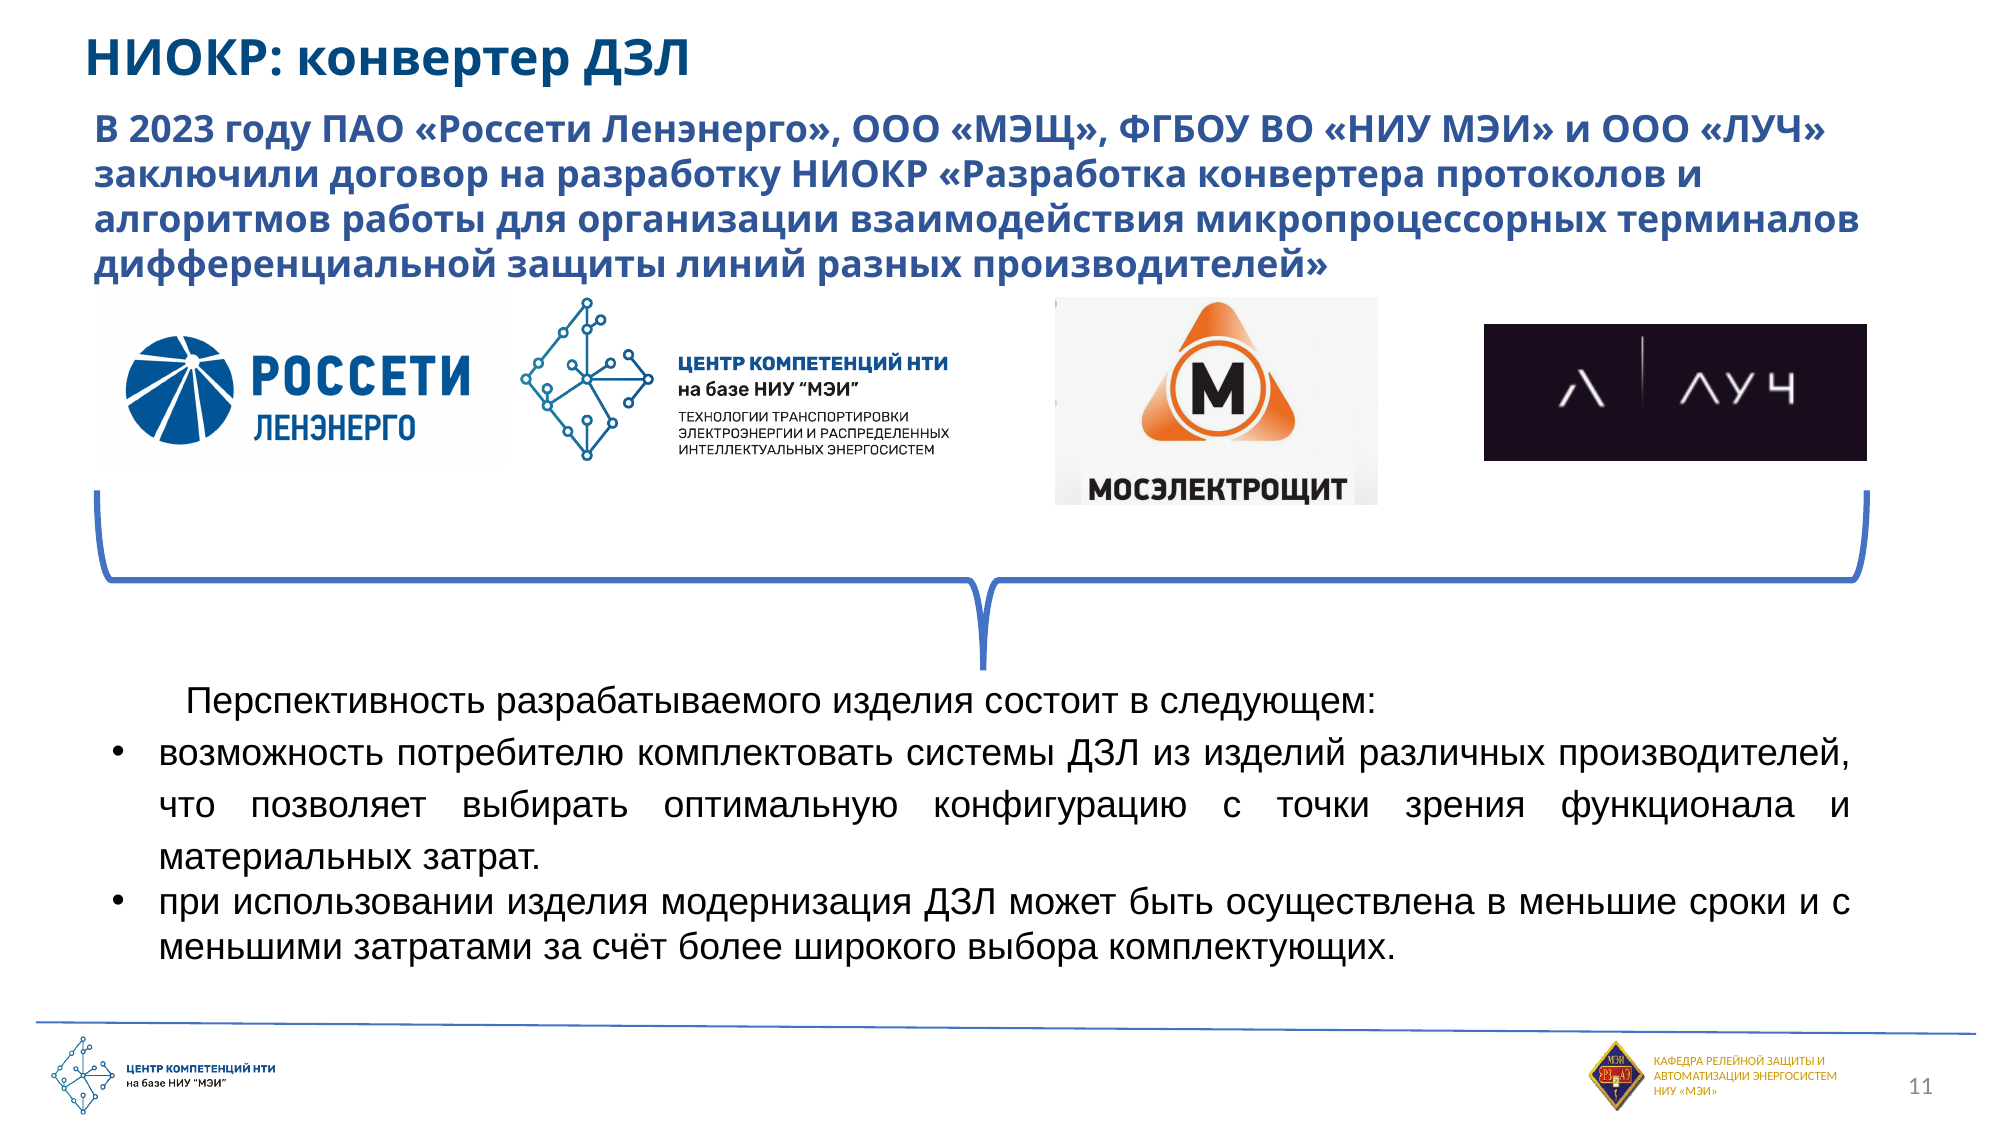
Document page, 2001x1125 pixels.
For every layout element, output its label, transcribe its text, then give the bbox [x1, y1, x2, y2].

picture [1483, 324, 1867, 461]
text_box Перспективность разрабатываемого изделия состоит в следующем: возможность потребителю комплектовать системы ДЗЛ из изделий различных производителей, что позволяет выбирать оптимальную конфигурацию с точки зрения функционала и материальных затрат. при использовании изделия модернизация ДЗЛ может быть осуществлена в меньшие сроки и с меньшими затратами за счёт более широкого выбора комплектующих. [96, 662, 1867, 974]
text_box В 2023 году ПАО «Россети Ленэнерго», ООО «МЭЩ», ФГБОУ ВО «НИУ МЭИ» и ООО «ЛУЧ» заключили договор на разработку НИОКР «Разработка конвертера протоколов и алгоритмов работы для организации взаимодействия микропроцессорных терминалов дифференциальной защиты линий разных производителей» производителей» [79, 51, 1959, 345]
text_box НИОКР: конвертер ДЗЛ [70, 0, 1930, 101]
text_box [96, 490, 1868, 662]
picture [51, 1036, 275, 1115]
picture [1055, 297, 1378, 505]
slide_number 11 [1866, 1054, 1949, 1115]
picture [520, 297, 949, 461]
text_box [35, 1022, 1976, 1034]
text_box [1559, 1039, 1867, 1111]
picture [96, 293, 507, 467]
